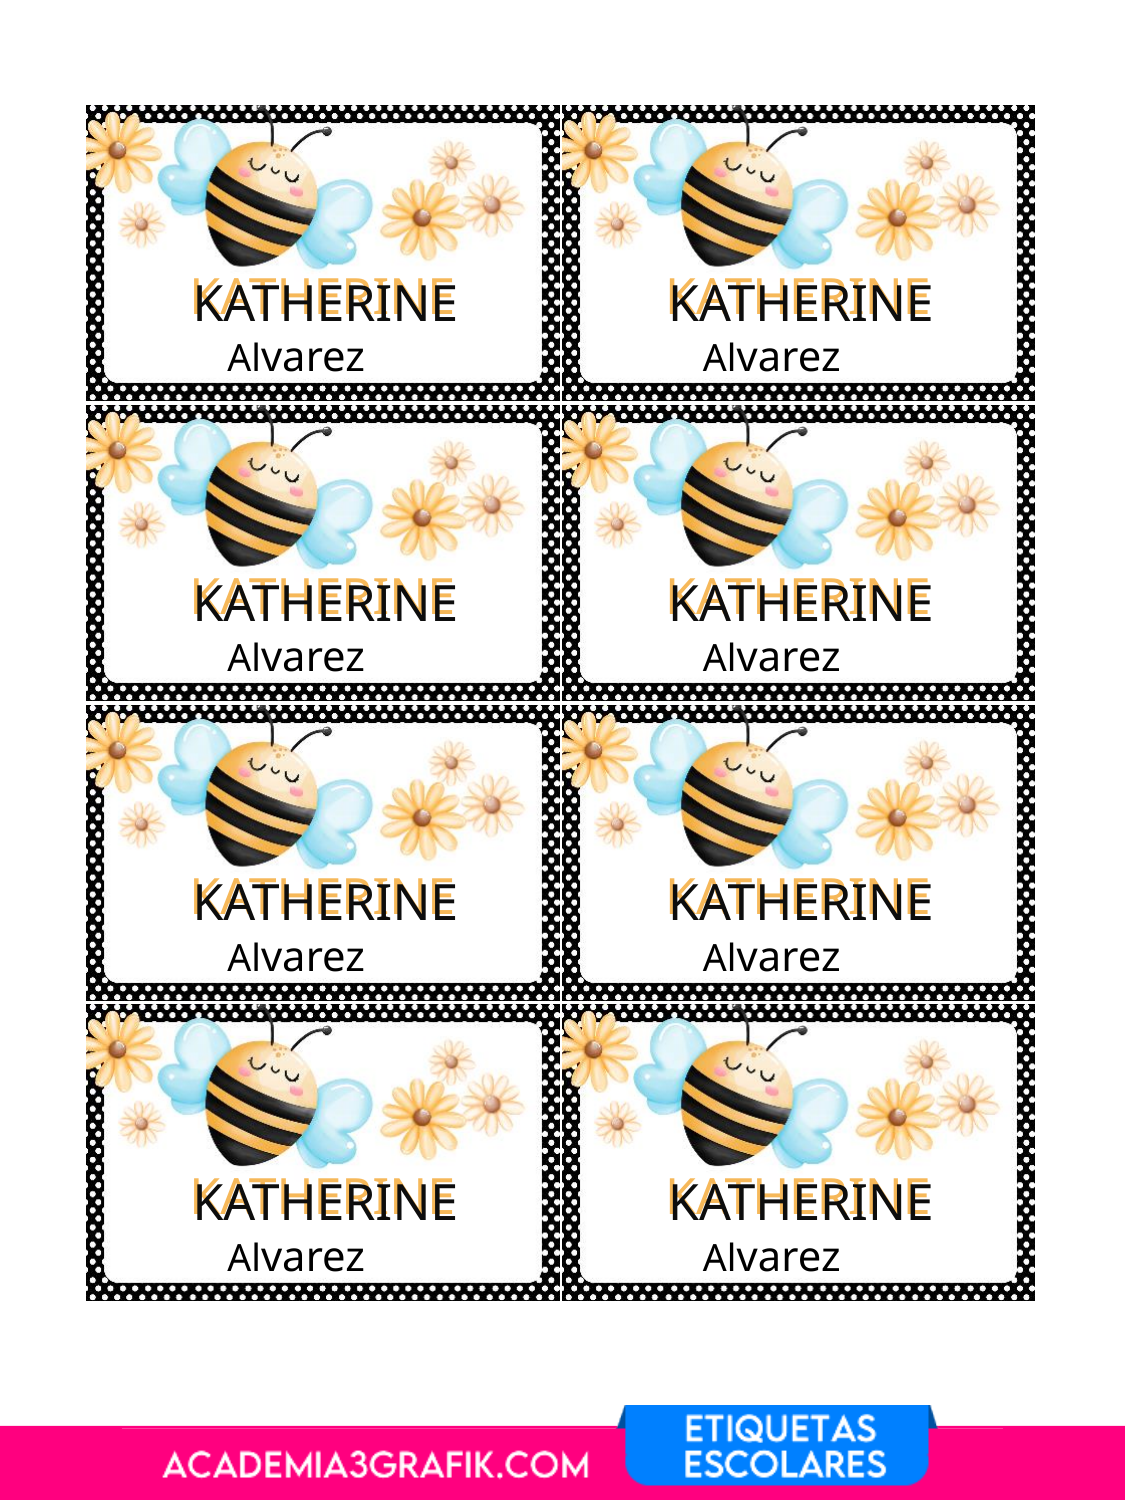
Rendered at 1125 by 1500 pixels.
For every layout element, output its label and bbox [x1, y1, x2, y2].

picture [562, 405, 1035, 701]
picture [562, 704, 1035, 1001]
picture [86, 704, 560, 1001]
picture [86, 105, 560, 401]
picture [86, 405, 560, 701]
picture [562, 1004, 1035, 1301]
picture [86, 1004, 560, 1301]
picture [122, 1405, 1003, 1500]
picture [562, 105, 1035, 401]
